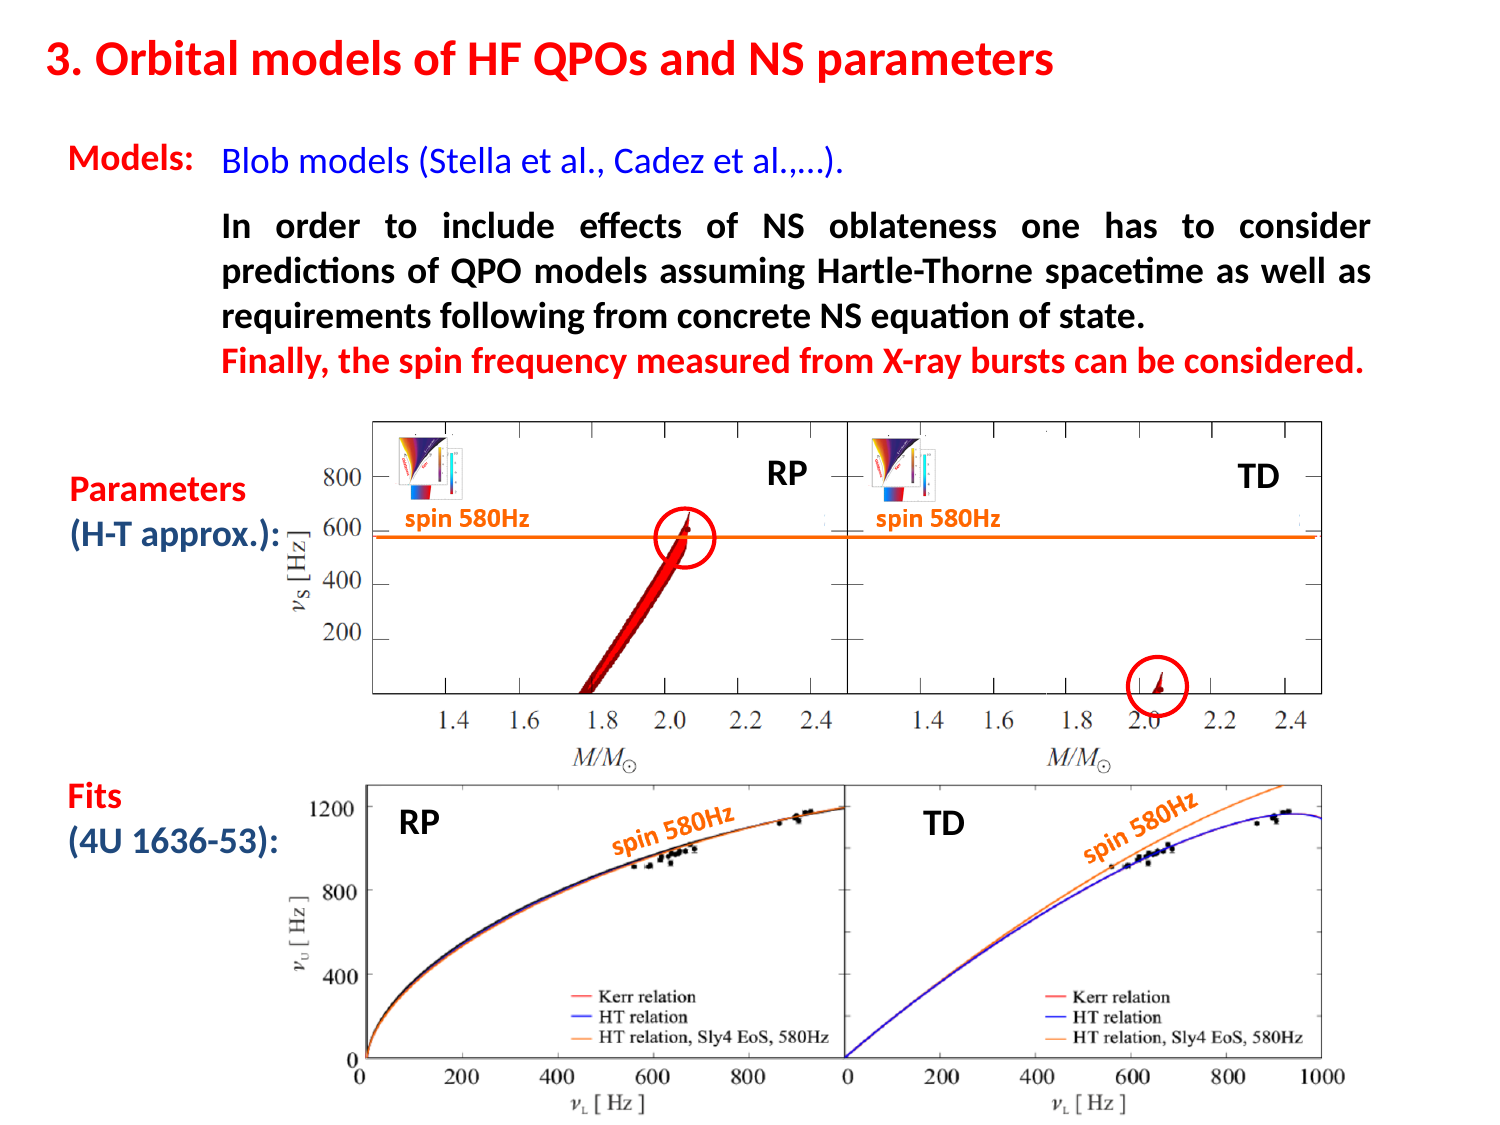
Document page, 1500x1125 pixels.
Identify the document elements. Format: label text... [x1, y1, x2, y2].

text_box 3. Orbital models of HF QPOs and NS parameters [30, 17, 1082, 93]
text_box Parameters (H-T approx.): [54, 456, 271, 561]
text_box Models: [53, 125, 302, 186]
text_box Fits (4U 1636-53): [53, 763, 271, 868]
picture [268, 396, 1354, 1120]
text_box Blob models (Stella et al., Cadez et al.,…). In order to include effects of NS oblateness one has to consider predictions of QPO models assuming Hartle-Thorne spacetime as well as requirements following from concrete NS equation of state. Finally, the spin frequency measured from X-ray bursts can be considered. [206, 128, 1388, 389]
